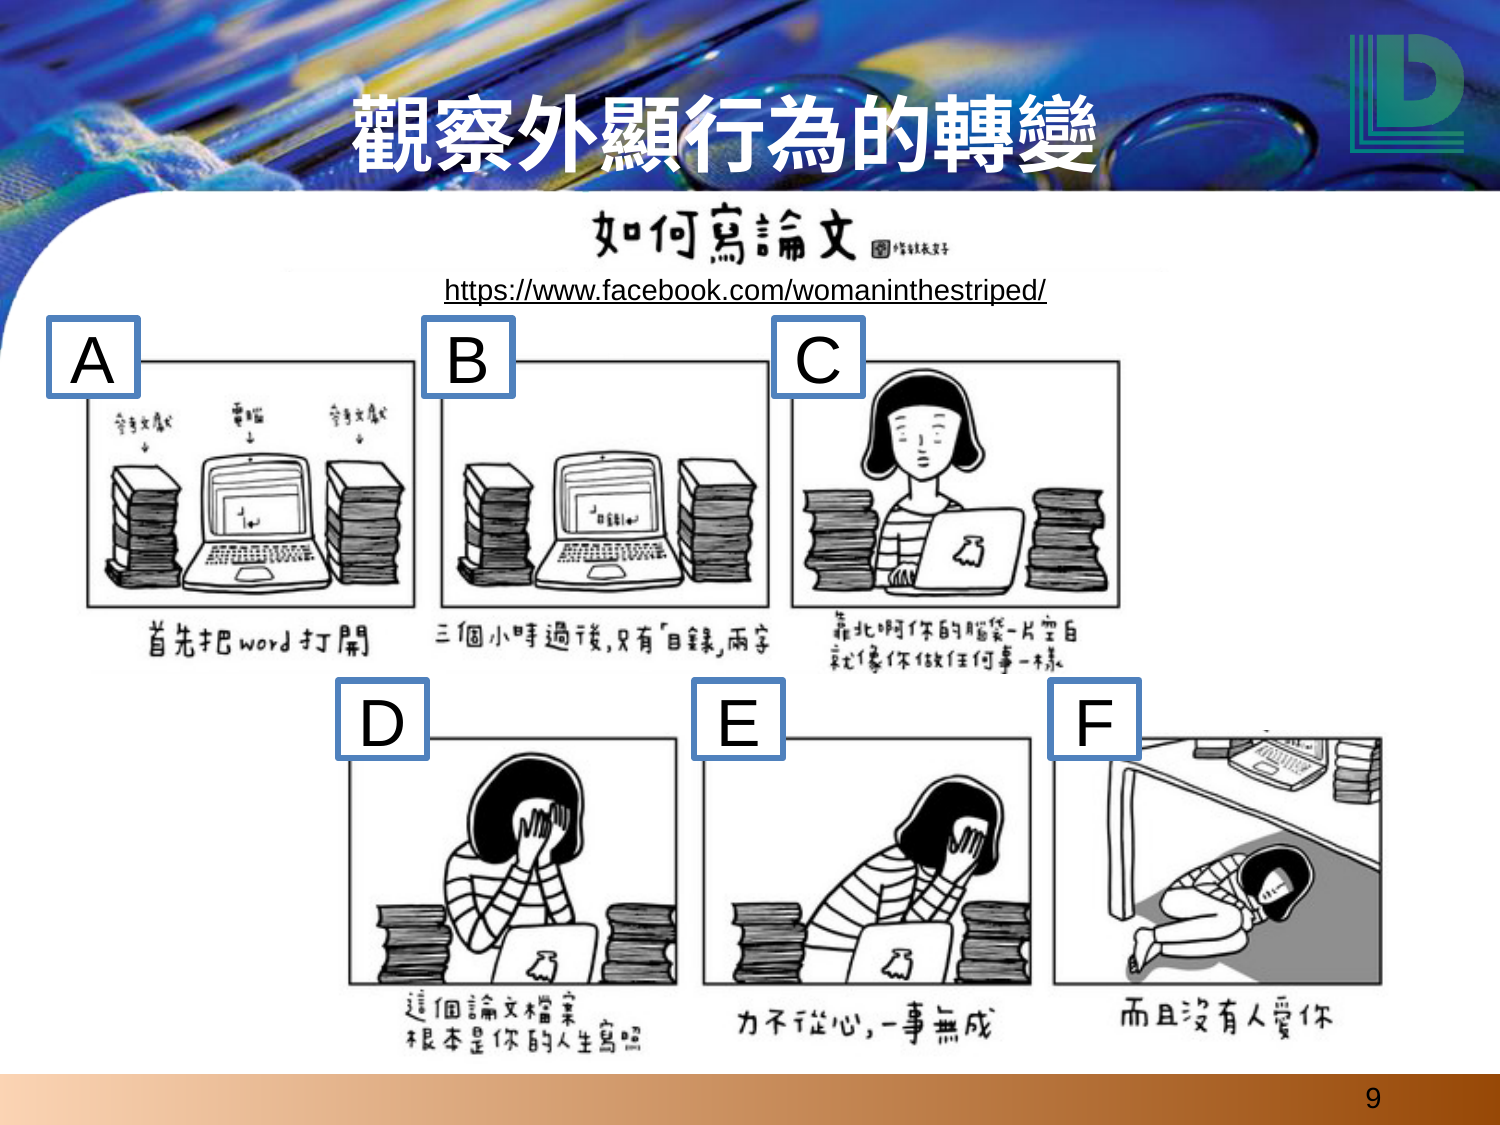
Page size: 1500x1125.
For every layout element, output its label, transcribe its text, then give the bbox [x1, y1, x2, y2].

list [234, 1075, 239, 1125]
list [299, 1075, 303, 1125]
text_box E [694, 682, 784, 729]
slide_number ‹#› [1350, 1074, 1488, 1118]
text_box D [338, 682, 427, 729]
text_box https://www.facebook.com/womaninthestriped/ [205, 249, 1295, 328]
text_box B [423, 318, 513, 351]
text_box F [1050, 682, 1140, 729]
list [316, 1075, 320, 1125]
picture [337, 730, 1419, 1064]
table_cell 2 [369, 1075, 373, 1125]
title 觀察外顯行為的轉變 [137, 93, 1313, 190]
text_box A [48, 318, 138, 352]
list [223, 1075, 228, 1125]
picture [0, 0, 1500, 674]
text_box C [774, 318, 863, 351]
